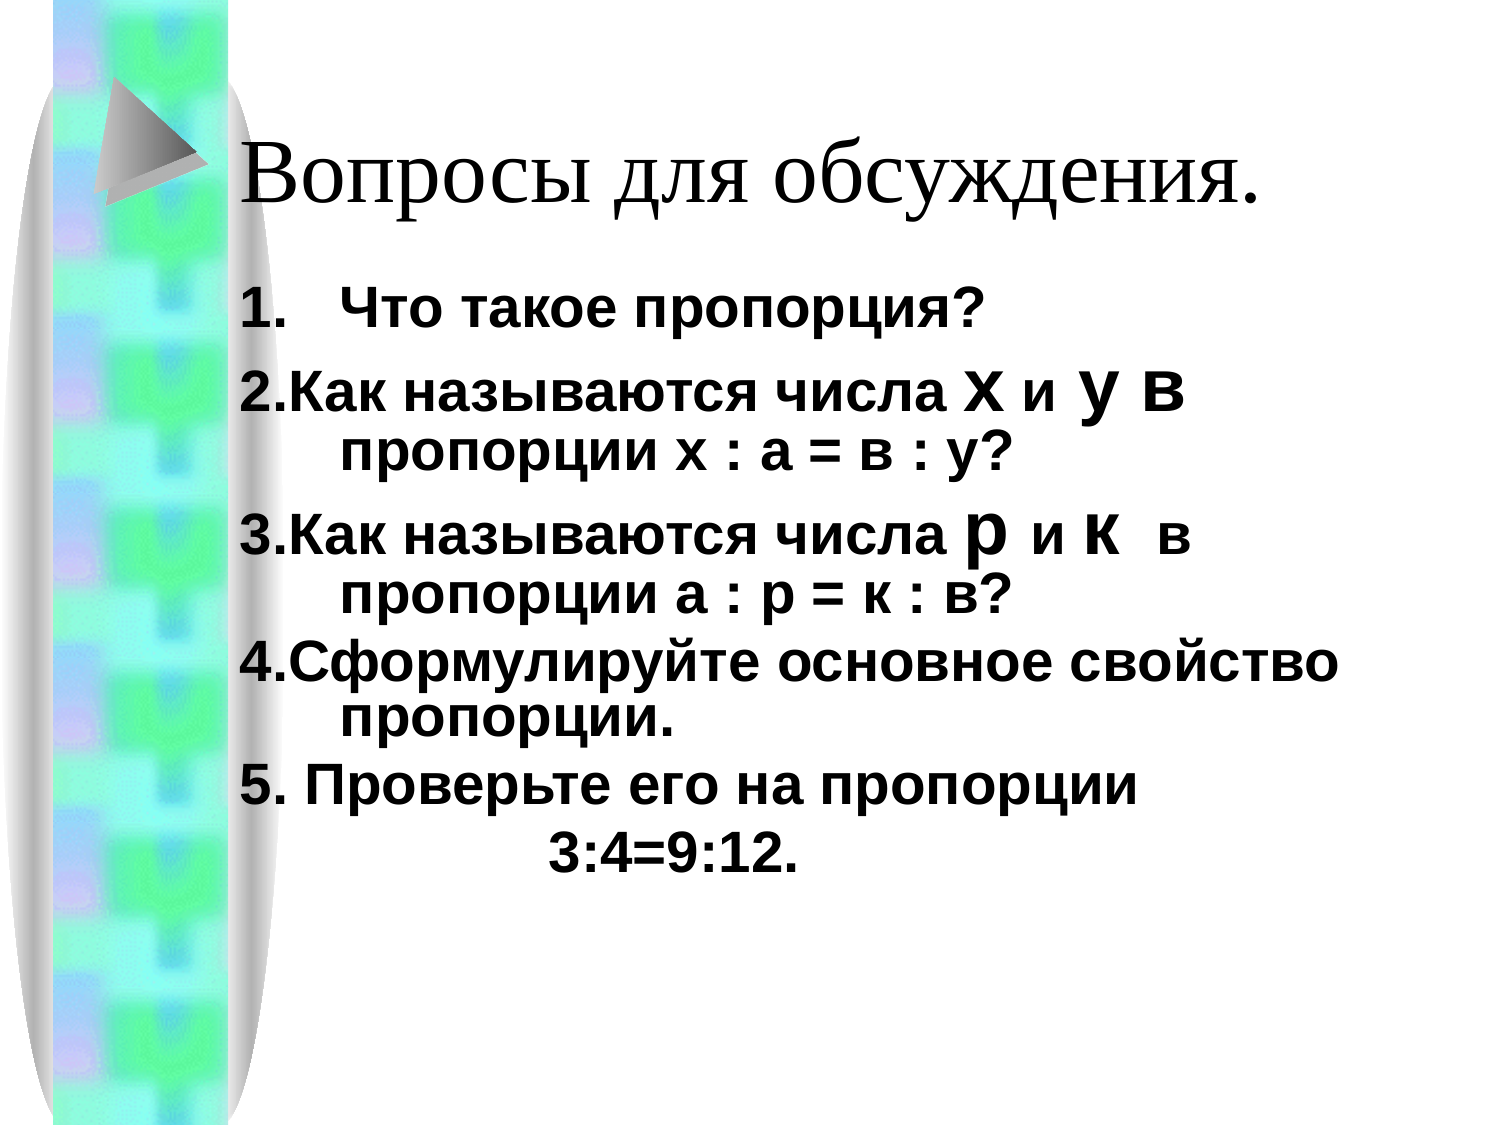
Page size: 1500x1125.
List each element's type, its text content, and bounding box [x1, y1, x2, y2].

title Вопросы для обсуждения. [224, 40, 1500, 229]
picture [53, 0, 229, 1125]
list Что такое пропорция? 2.Как называются числа х и у в пропорции х : а = в : у? 3.Как называются числа р и к в пропорции а : р = к : в? 4.Сформулируйте основное свойство пропорции. 5. Проверьте его на пропорции 3:4=9:12. [224, 274, 1500, 951]
